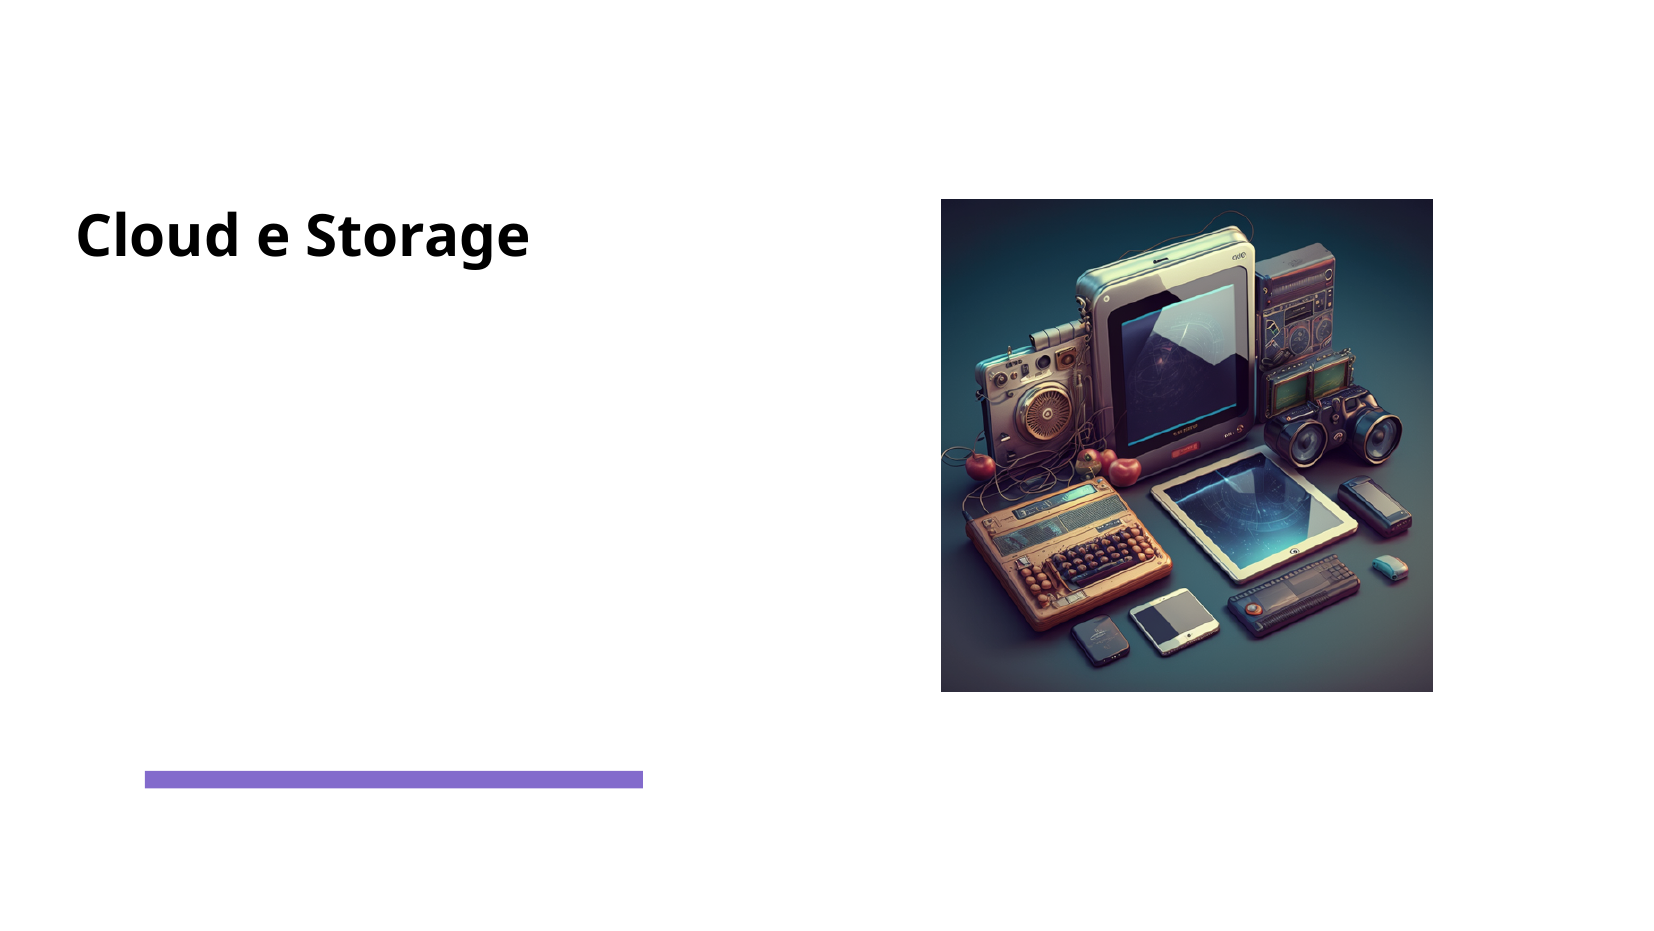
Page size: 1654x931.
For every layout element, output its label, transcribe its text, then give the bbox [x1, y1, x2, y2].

title Cloud e Storage [74, 176, 712, 290]
picture [941, 199, 1433, 692]
